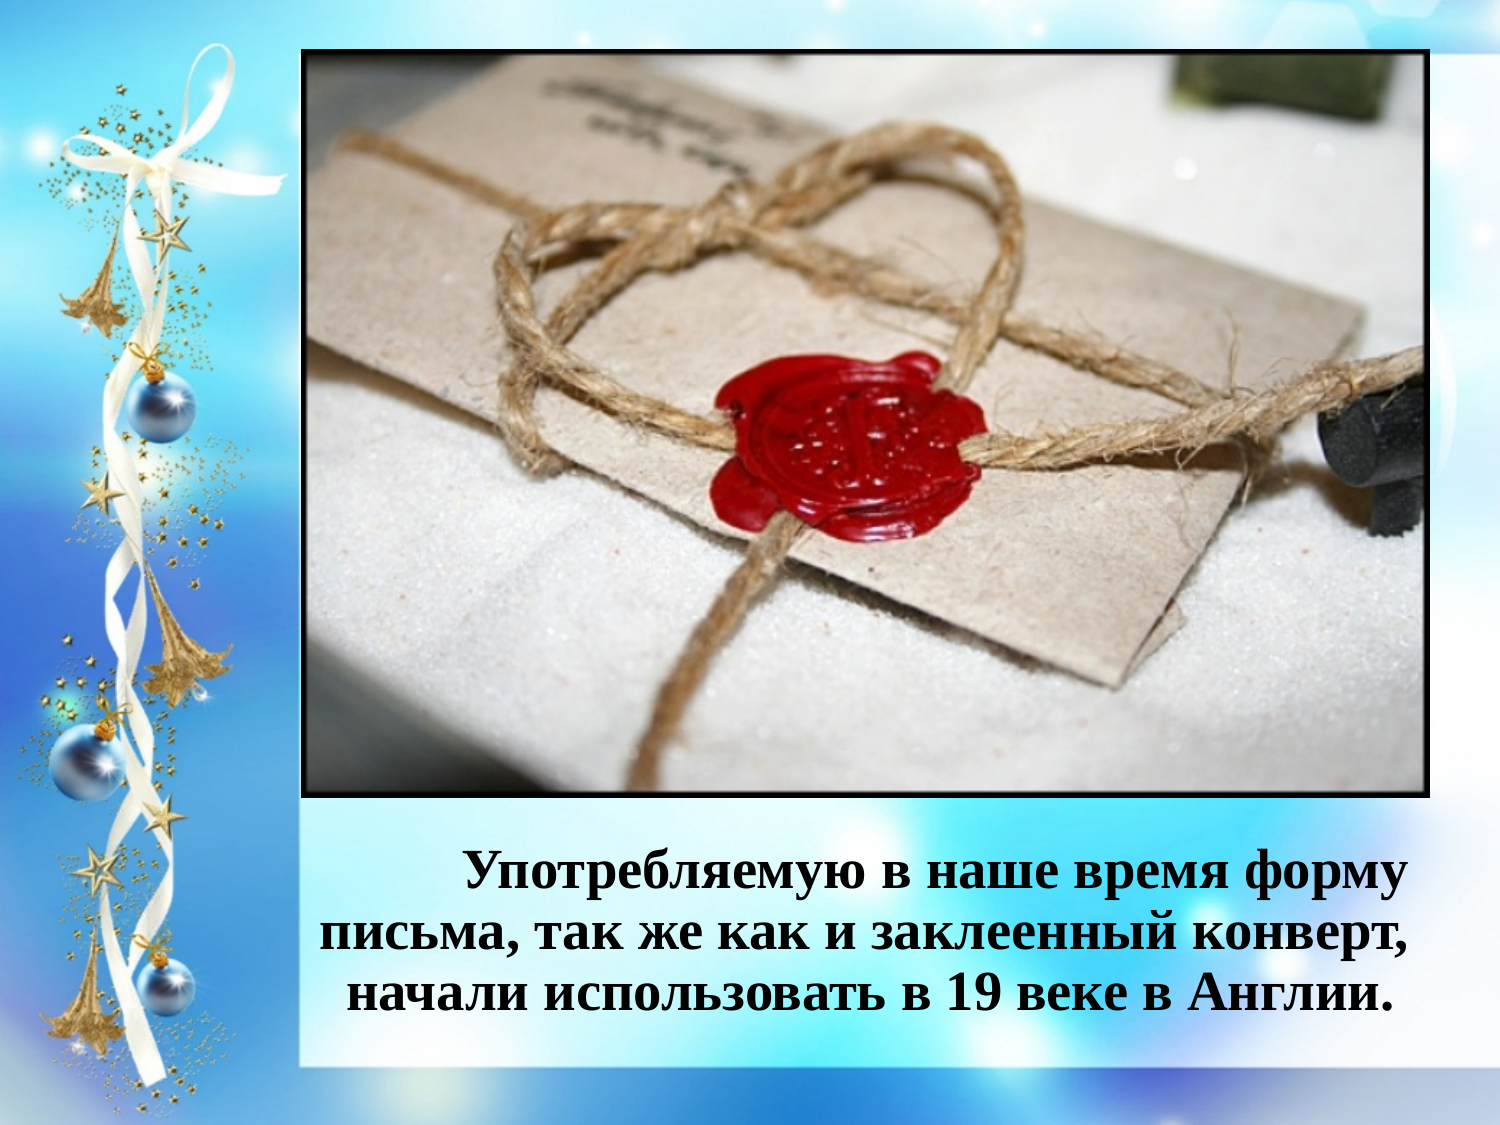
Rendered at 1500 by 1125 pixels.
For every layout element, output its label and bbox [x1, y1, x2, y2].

picture [0, 0, 1500, 1125]
list [301, 49, 1430, 798]
